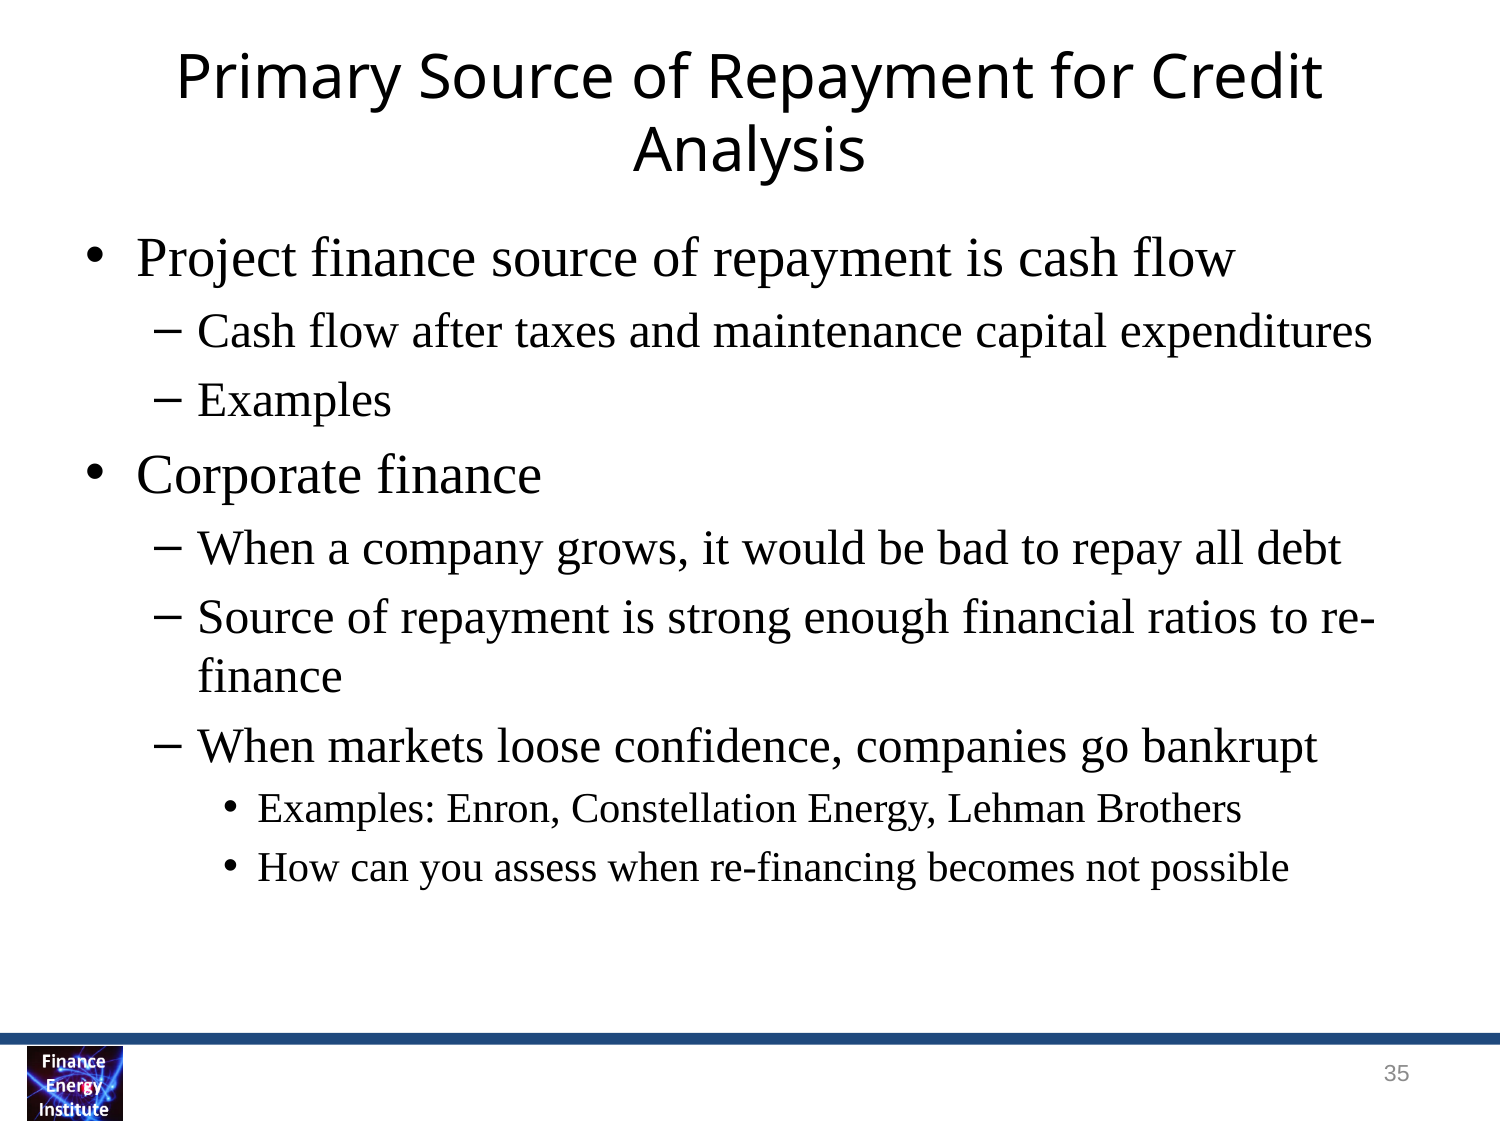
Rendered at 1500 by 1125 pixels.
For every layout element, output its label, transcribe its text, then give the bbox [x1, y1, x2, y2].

slide_number 35 [1074, 1042, 1425, 1103]
picture [27, 1046, 123, 1121]
list Project finance source of repayment is cash flow Cash flow after taxes and maintenance capital expenditures Examples Corporate finance When a company grows, it would be bad to repay all debt Source of repayment is strong enough financial ratios to re-finance When markets loose confidence, companies go bankrupt Examples: Enron, Constellation Energy, Lehman Brothers How can you assess when re-financing becomes not possible [70, 212, 1430, 1022]
title Primary Source of Repayment for Credit Analysis [70, 56, 1430, 164]
